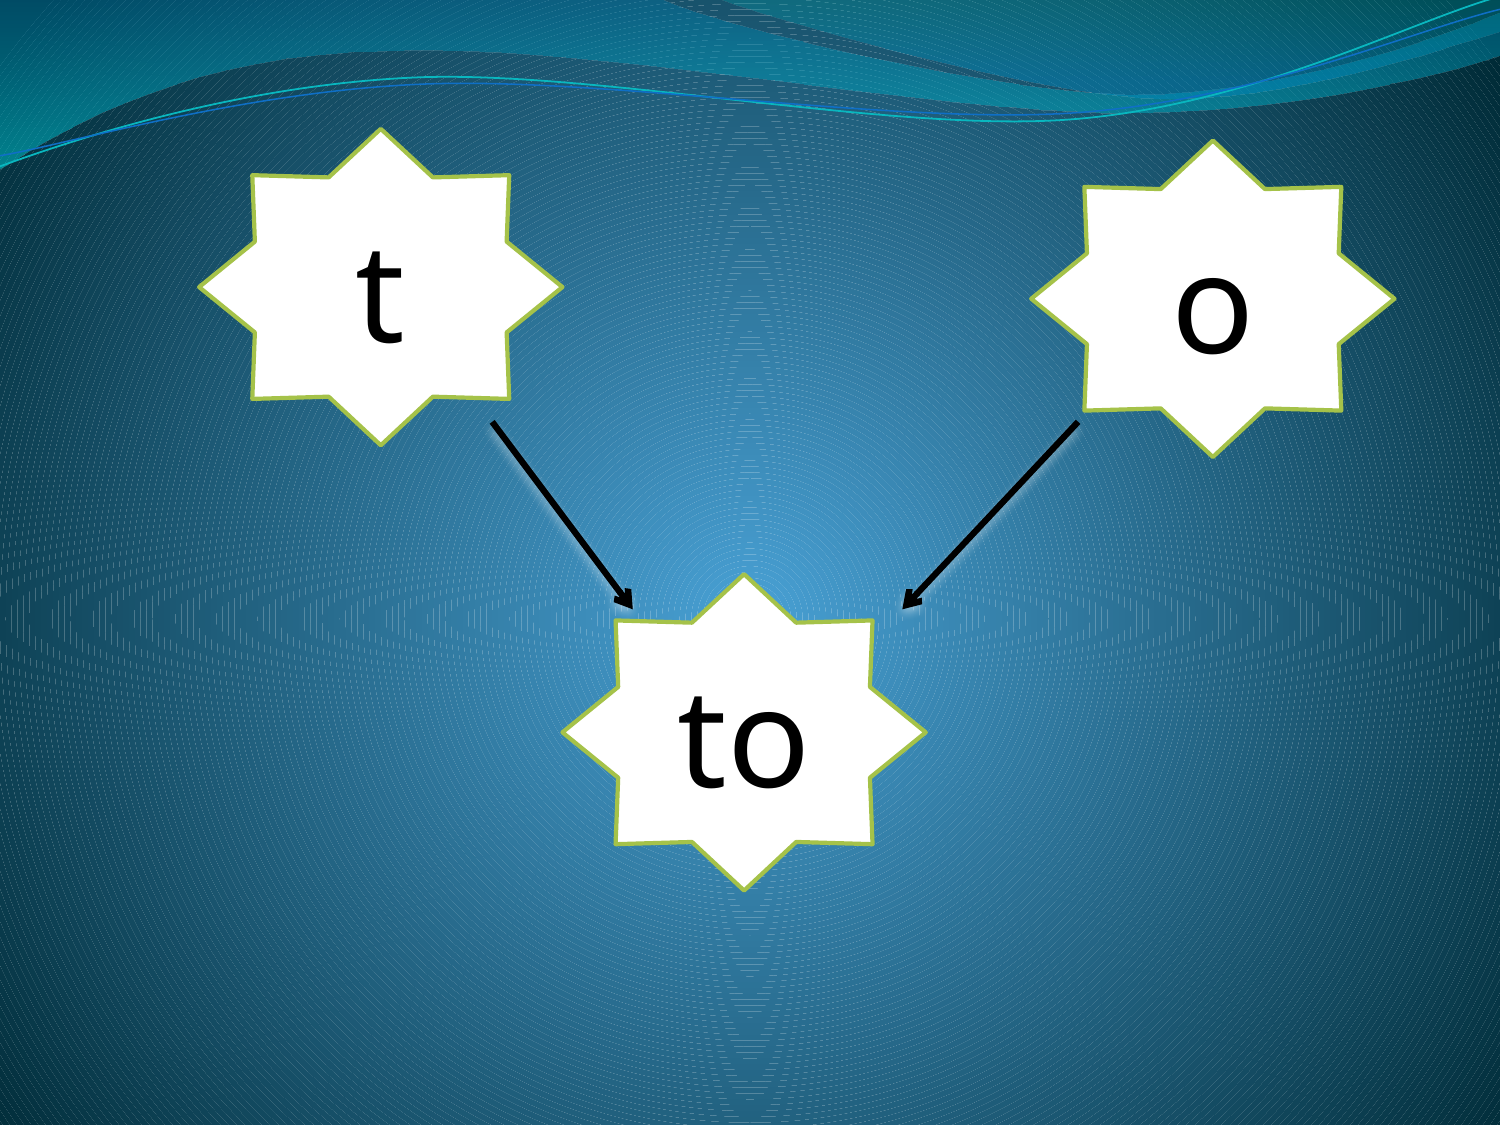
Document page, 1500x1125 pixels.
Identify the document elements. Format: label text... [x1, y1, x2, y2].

text_box to [560, 572, 928, 893]
text_box t [197, 127, 565, 447]
text_box o [1029, 139, 1397, 459]
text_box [896, 427, 1085, 604]
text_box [468, 445, 657, 587]
